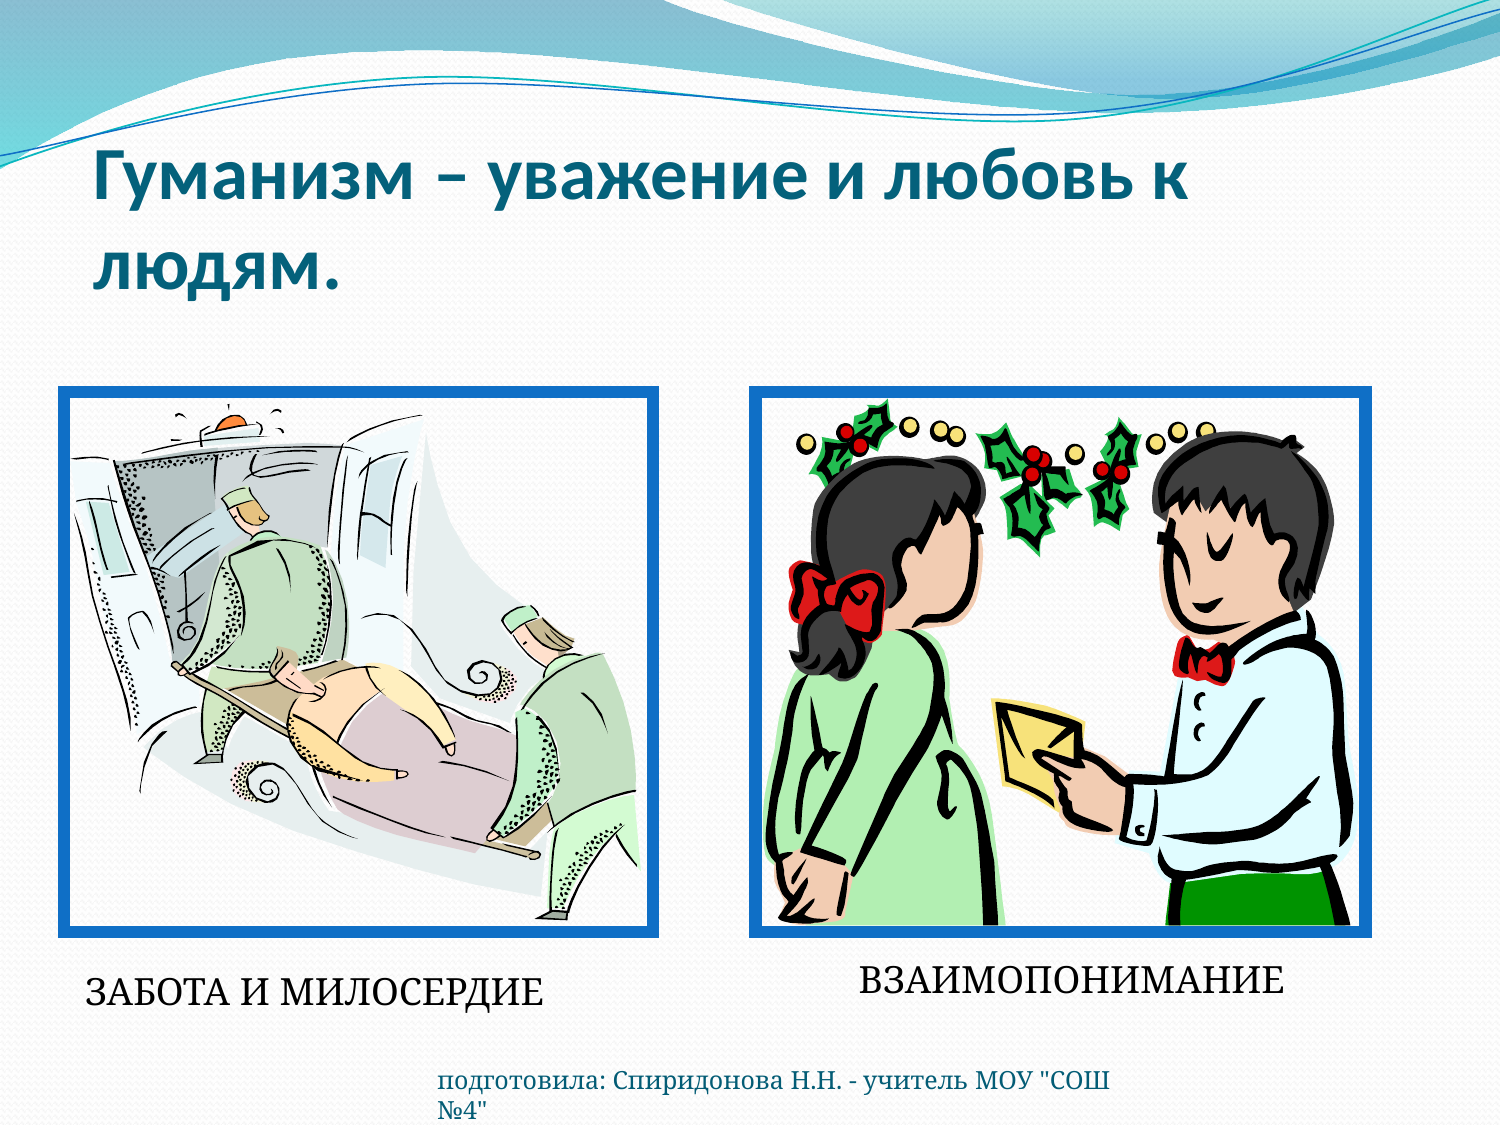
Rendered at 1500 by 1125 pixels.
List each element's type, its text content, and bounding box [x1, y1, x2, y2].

picture [761, 398, 1360, 926]
footer подготовила: Спиридонова Н.Н. - учитель МОУ "СОШ №4" [437, 1042, 1125, 1125]
picture [70, 398, 648, 926]
text_box ЗАБОТА И МИЛОСЕРДИЕ [70, 960, 762, 1021]
title Гуманизм – уважение и любовь к людям. [93, 117, 1444, 305]
text_box ВЗАИМОПОНИМАНИЕ [843, 949, 1348, 1009]
